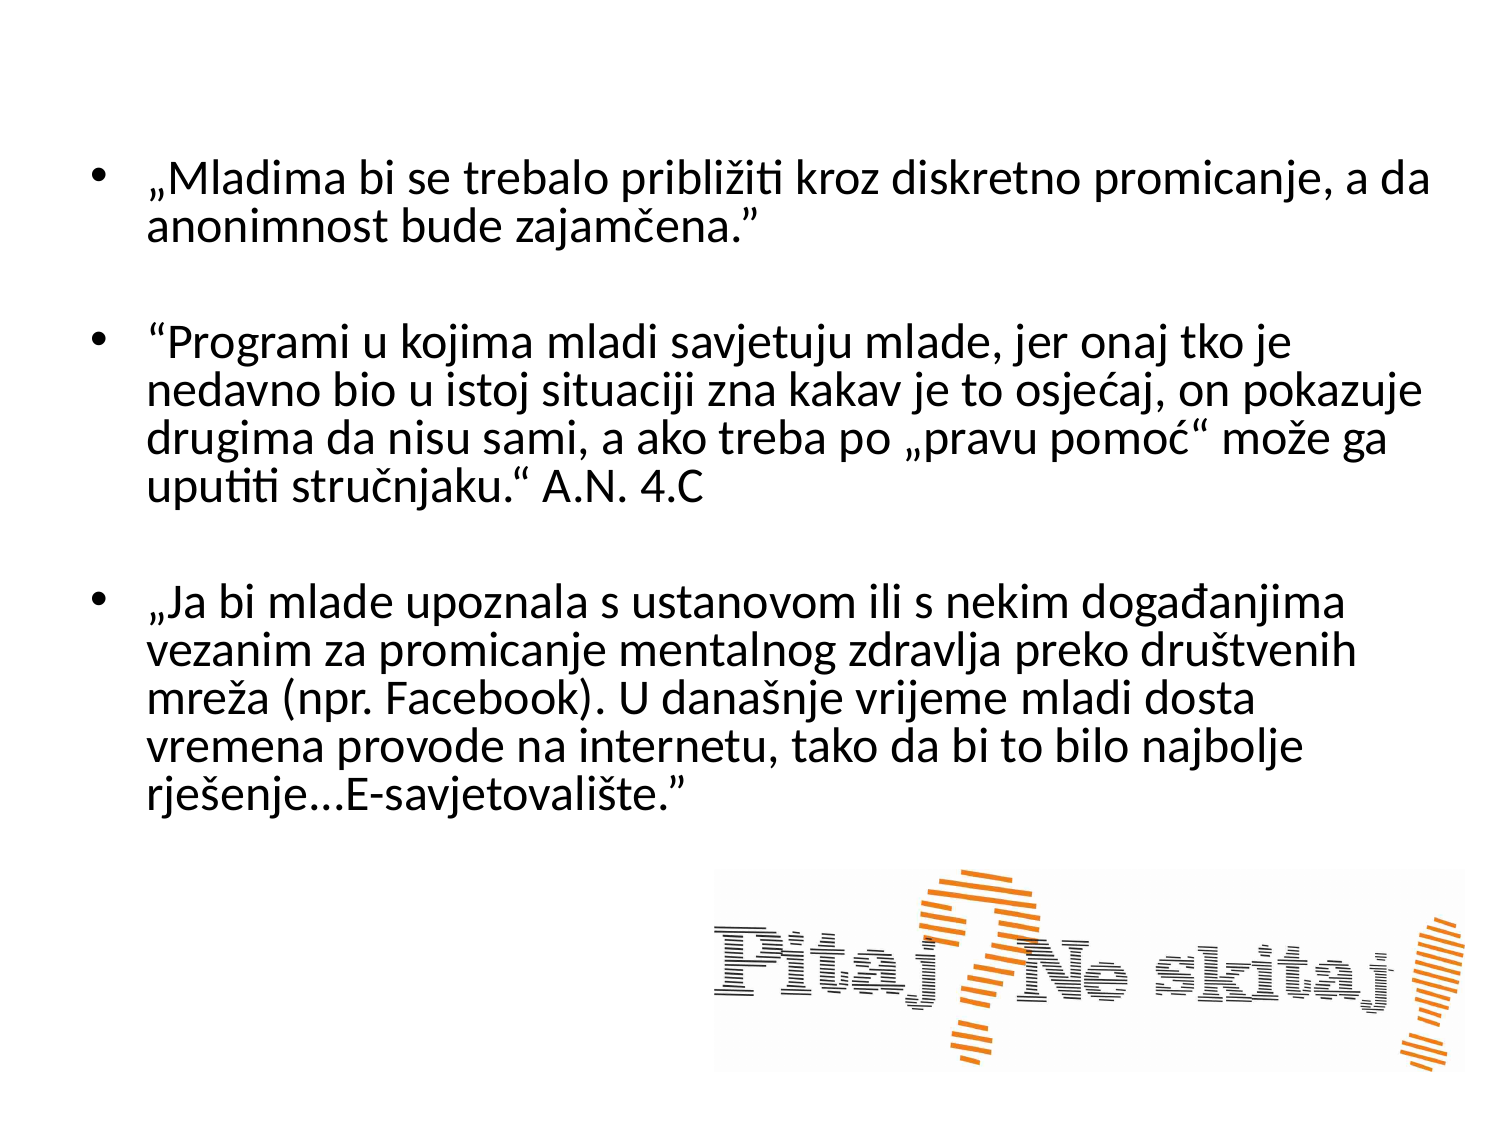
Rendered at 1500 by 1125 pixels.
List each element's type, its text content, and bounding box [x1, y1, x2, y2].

list „Mladima bi se trebalo približiti kroz diskretno promicanje, a da anonimnost bude zajamčena.” “Programi u kojima mladi savjetuju mlade, jer onaj tko je nedavno bio u istoj situaciji zna kakav je to osjećaj, on pokazuje drugima da nisu sami, a ako treba po „pravu pomoć“ može ga uputiti stručnjaku.“ A.N. 4.C „Ja bi mlade upoznala s ustanovom ili s nekim događanjima vezanim za promicanje mentalnog zdravlja preko društvenih mreža (npr. Facebook). U današnje vrijeme mladi dosta vremena provode na internetu, tako da bi to bilo najbolje rješenje...E-savjetovalište.” [74, 148, 1460, 906]
picture [714, 869, 1465, 1072]
